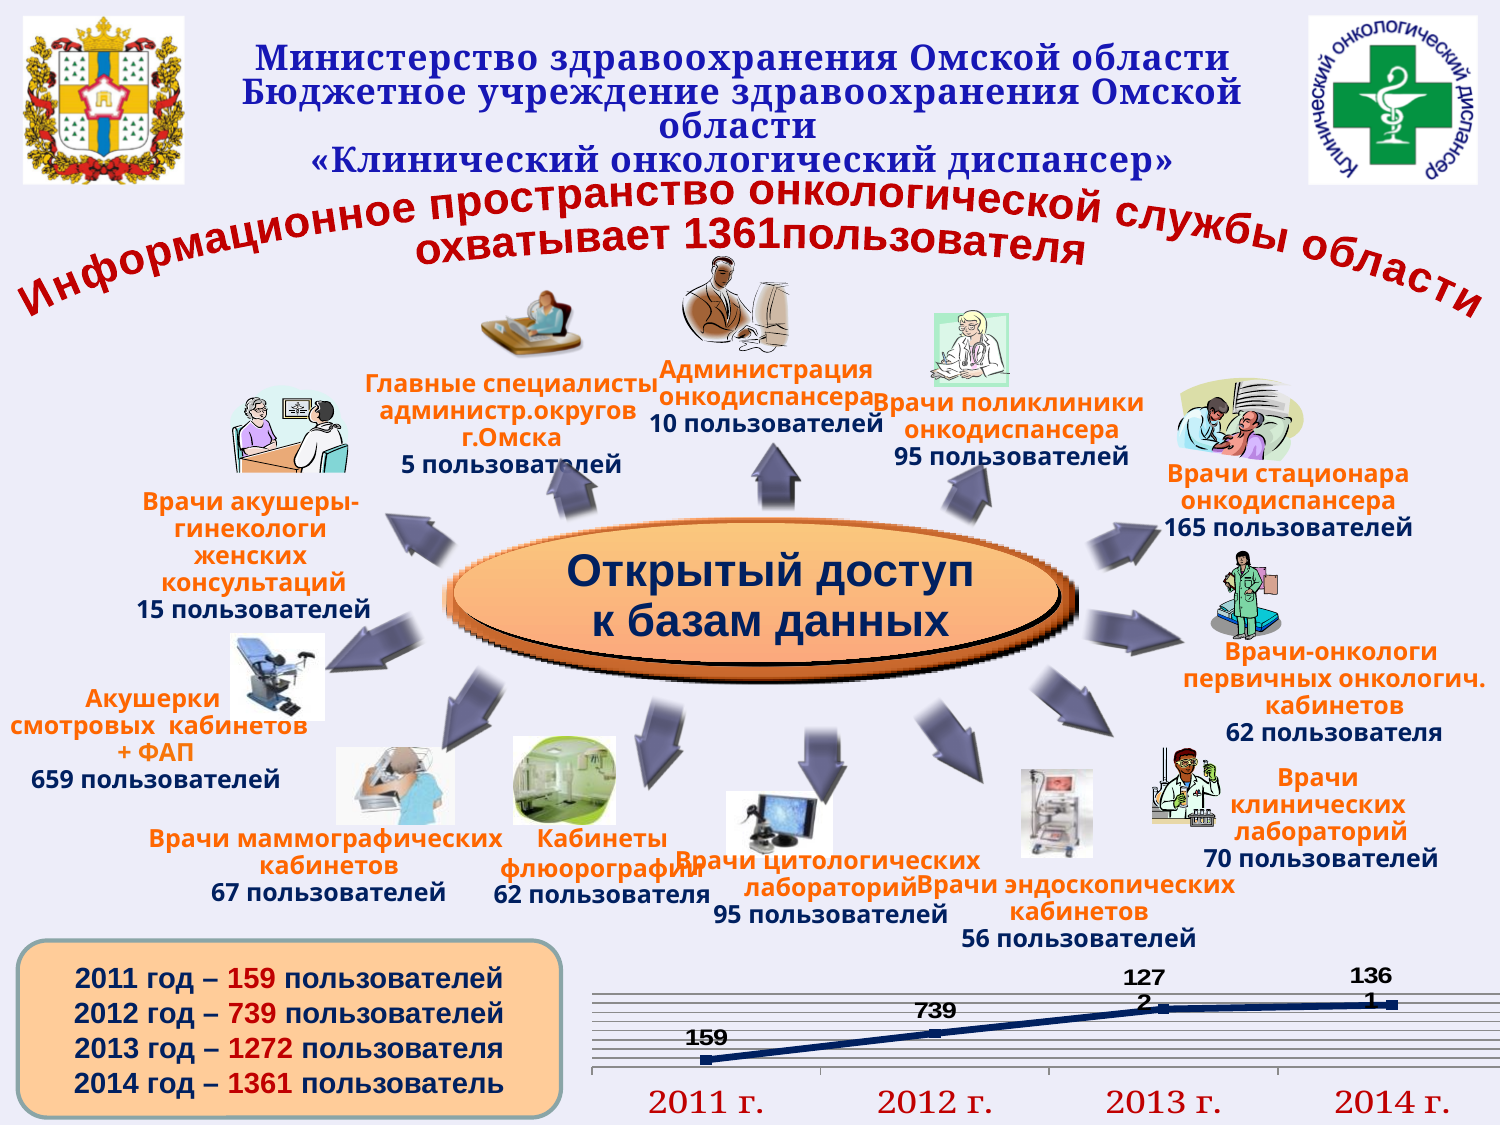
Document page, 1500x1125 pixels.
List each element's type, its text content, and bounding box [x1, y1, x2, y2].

chart [572, 963, 1500, 1125]
text_box 2011 год – 159 пользователей 2012 год – 739 пользователей 2013 год – 1272 пользователя 2014 год – 1361 пользователь [15, 938, 562, 1120]
text_box Акушерки смотровых кабинетов + ФАП 659 пользователей [0, 719, 101, 819]
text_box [111, 255, 1471, 987]
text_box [22, 15, 1478, 185]
